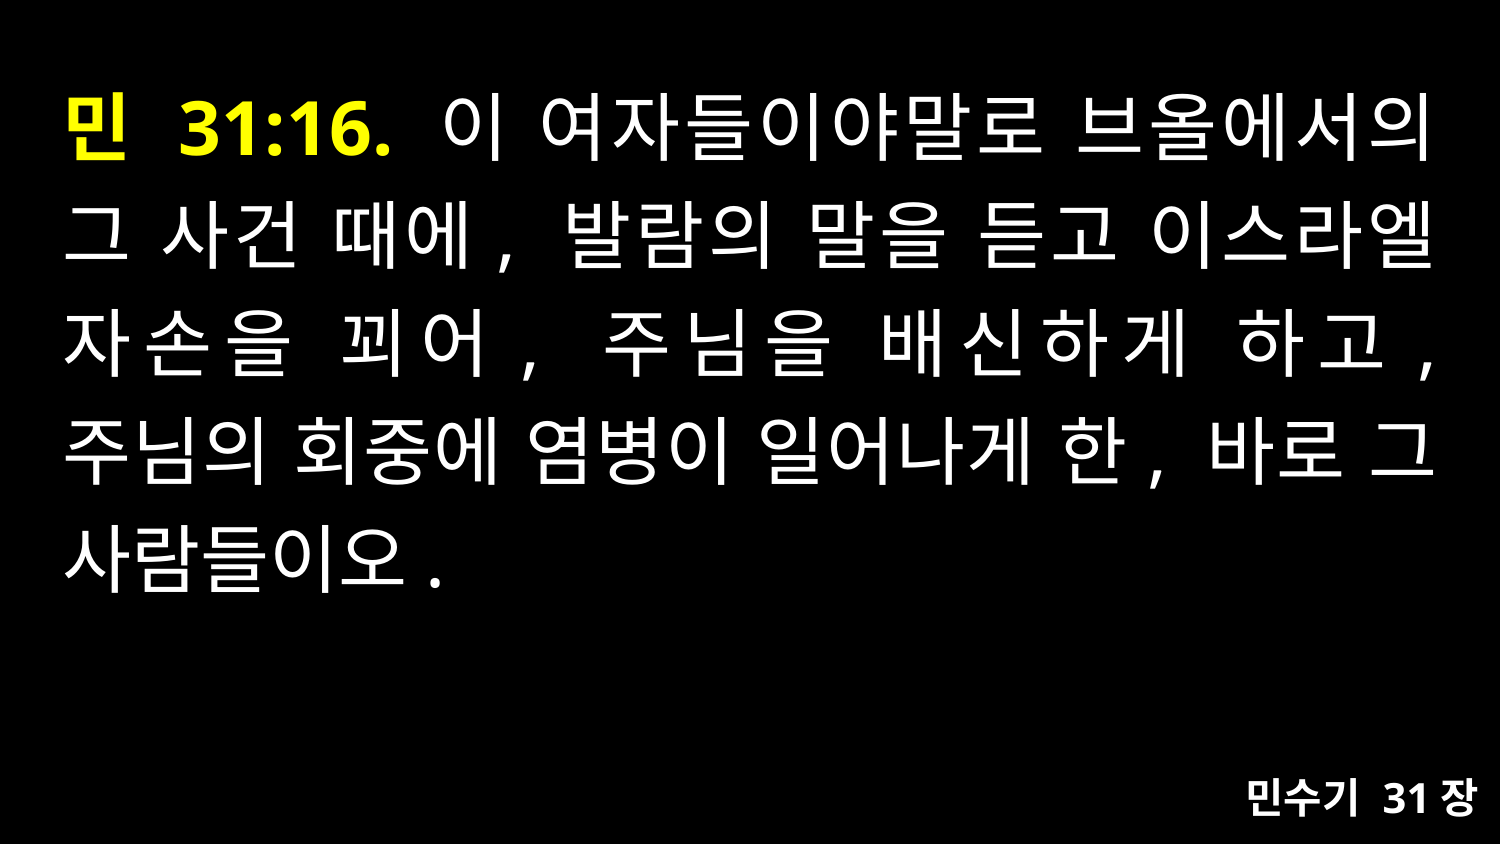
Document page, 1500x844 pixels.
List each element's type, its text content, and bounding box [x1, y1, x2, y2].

subtitle 민수기 31장 [916, 770, 1500, 844]
title 민 31:16. 이 여자들이야말로 브올에서의 그 사건 때에, 발람의 말을 듣고 이스라엘 자손을 꾀어, 주님을 배신하게 하고, 주님의 회중에 염병이 일어나게 한, 바로 그 사람들이오. [0, 0, 1500, 844]
